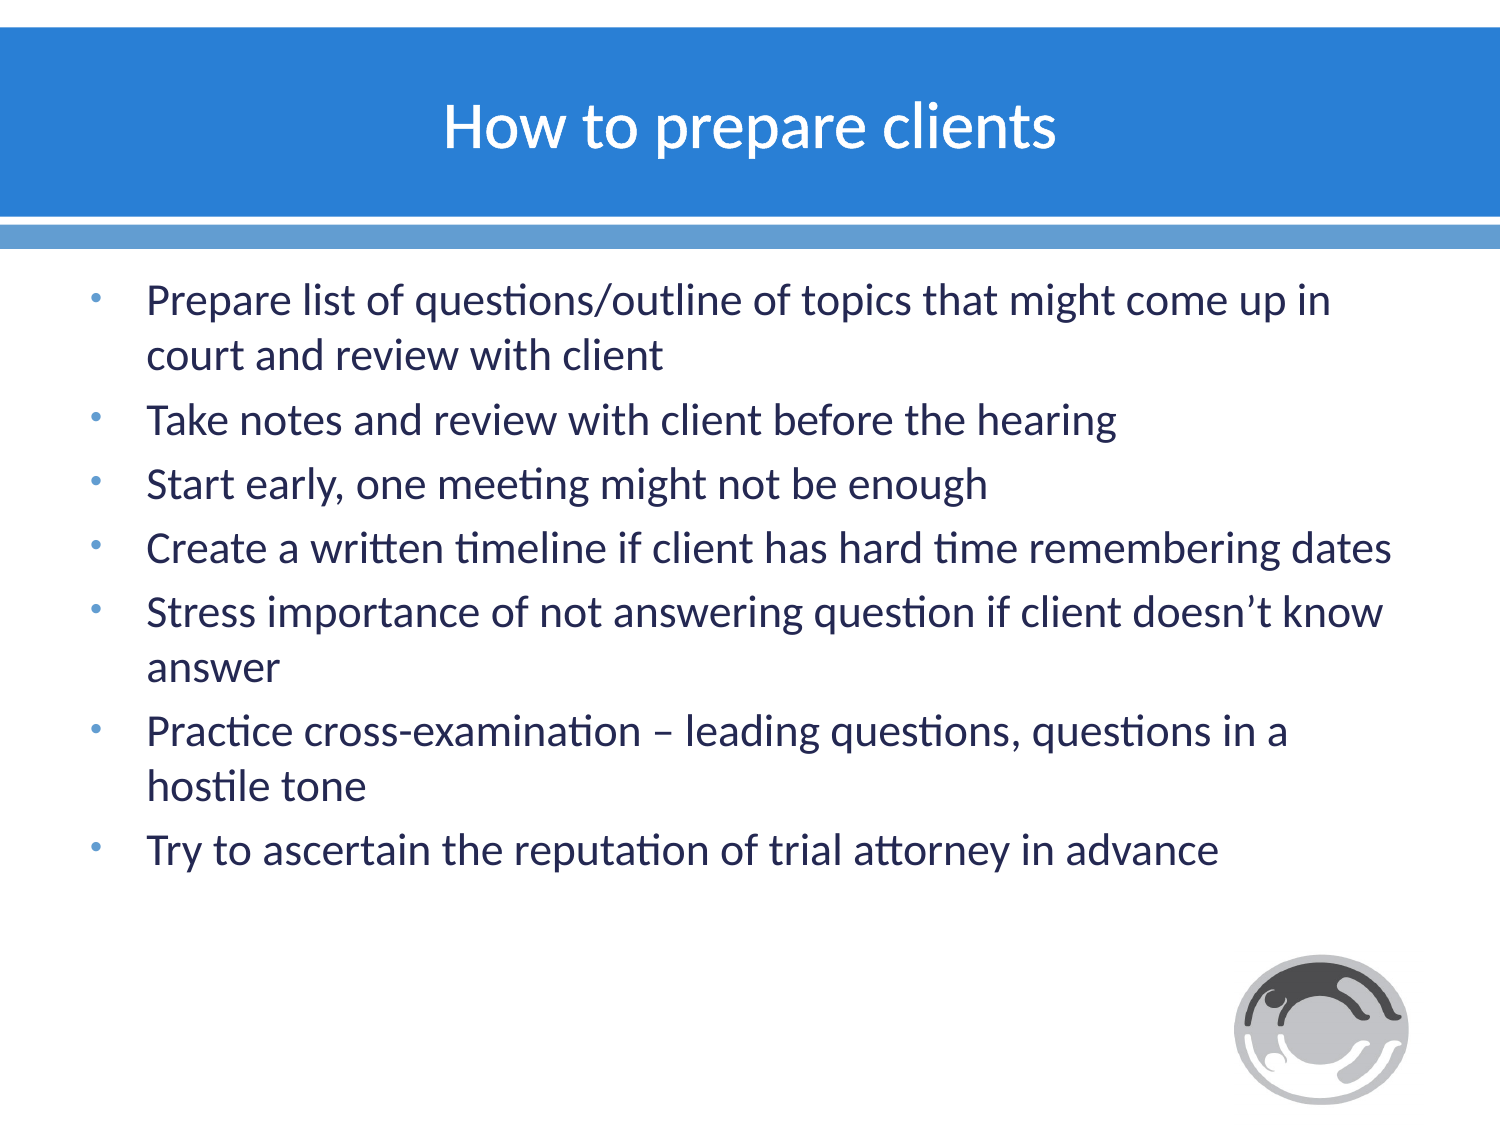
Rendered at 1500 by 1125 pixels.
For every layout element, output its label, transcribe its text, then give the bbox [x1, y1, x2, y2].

picture [1234, 1005, 1424, 1125]
list Prepare list of questions/outline of topics that might come up in court and review with client Take notes and review with client before the hearing Start early, one meeting might not be enough Create a written timeline if client has hard time remembering dates Stress importance of not answering question if client doesn’t know answer Practice cross-examination – leading questions, questions in a hostile tone Try to ascertain the reputation of trial attorney in advance [75, 262, 1425, 1005]
title How to prepare clients [75, 29, 1425, 213]
